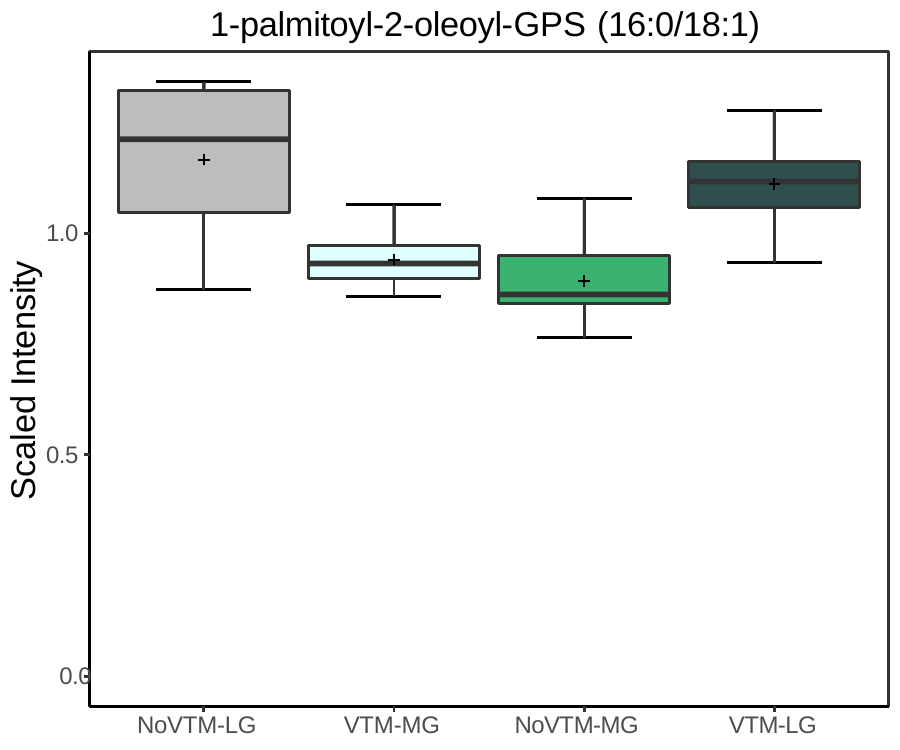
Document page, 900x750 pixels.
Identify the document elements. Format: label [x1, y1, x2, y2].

text_box [208, 0, 770, 44]
text_box [1, 256, 82, 503]
slide_number [134, 713, 263, 750]
text_box [83, 50, 891, 738]
text_box [44, 215, 82, 247]
footer [57, 661, 95, 750]
